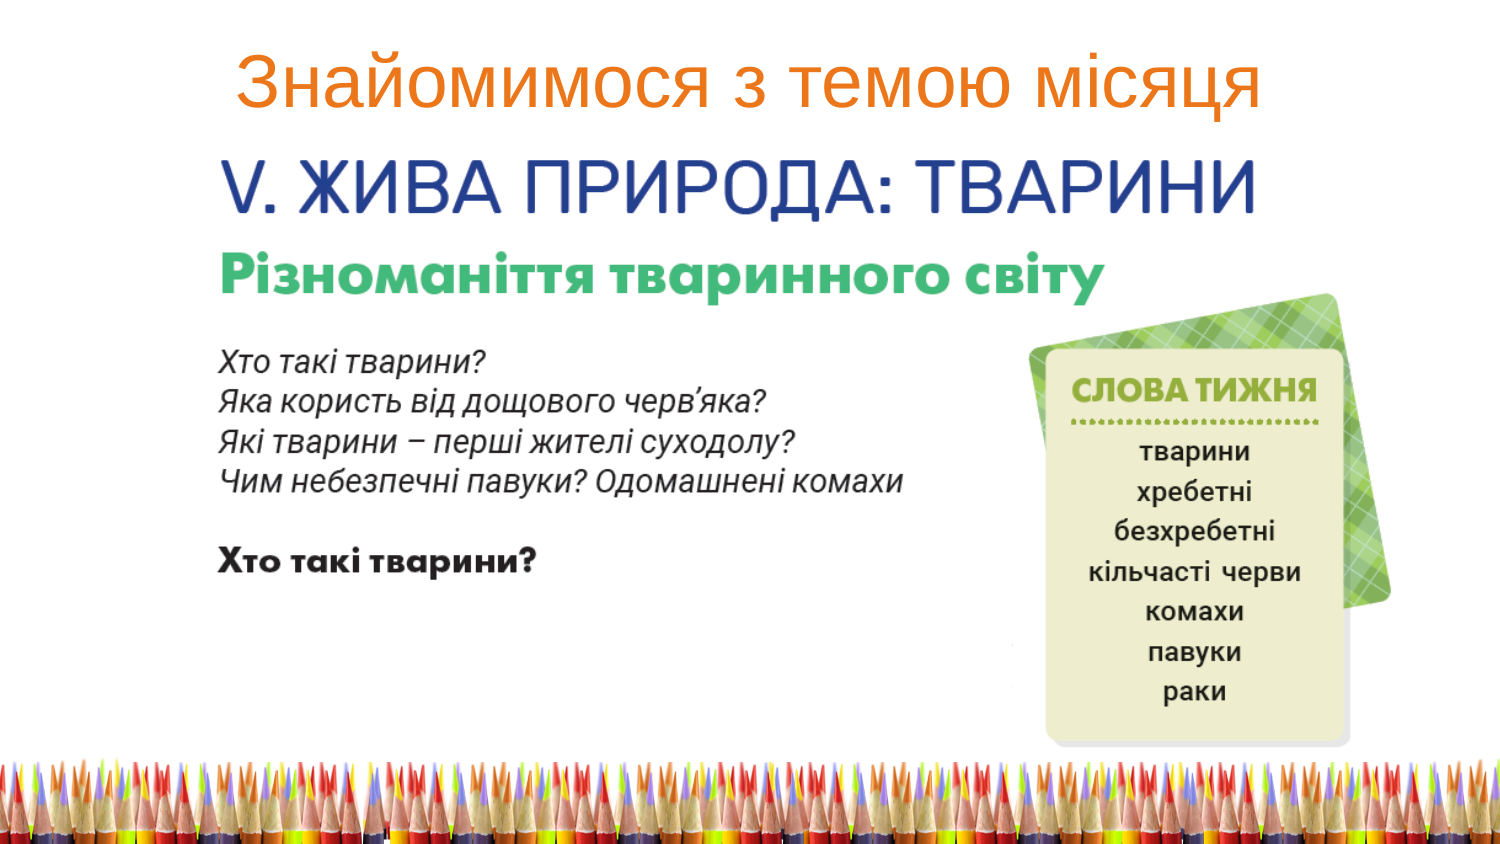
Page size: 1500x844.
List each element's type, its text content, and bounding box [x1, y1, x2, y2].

list Знайомимося з темою місяця [0, 29, 1500, 125]
picture [0, 132, 1500, 844]
